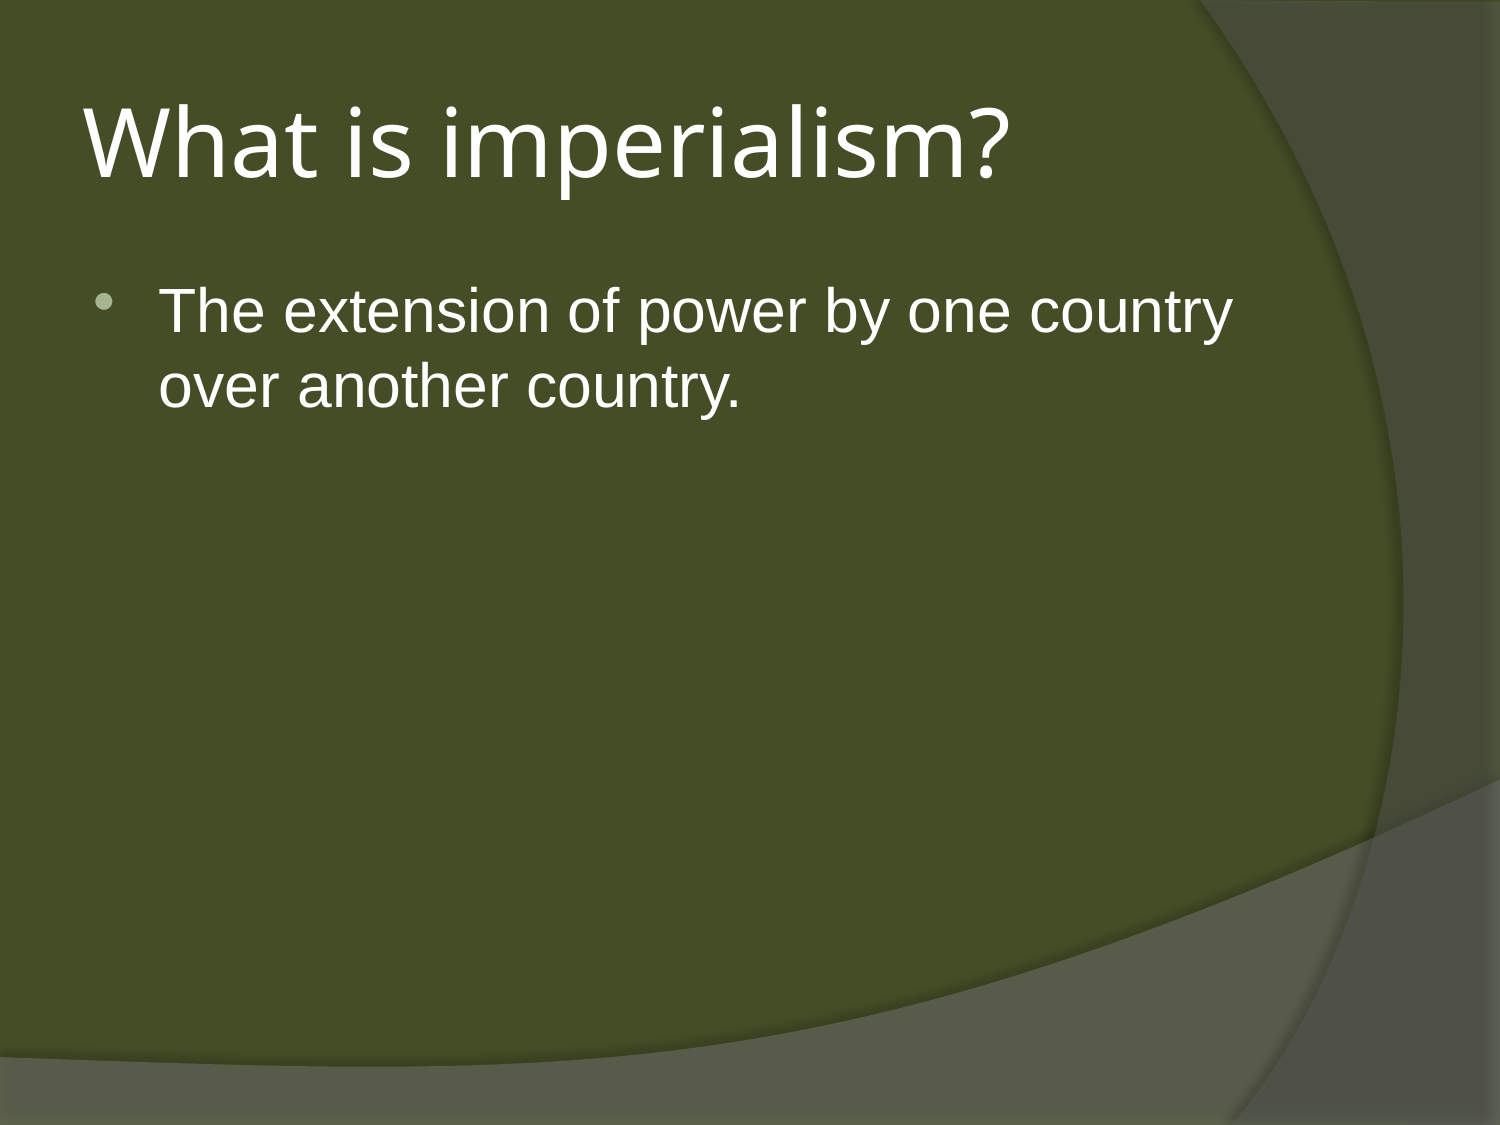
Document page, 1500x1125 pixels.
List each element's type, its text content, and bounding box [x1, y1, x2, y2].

title What is imperialism? [75, 45, 1300, 233]
list The extension of power by one country over another country. [75, 262, 1300, 1005]
